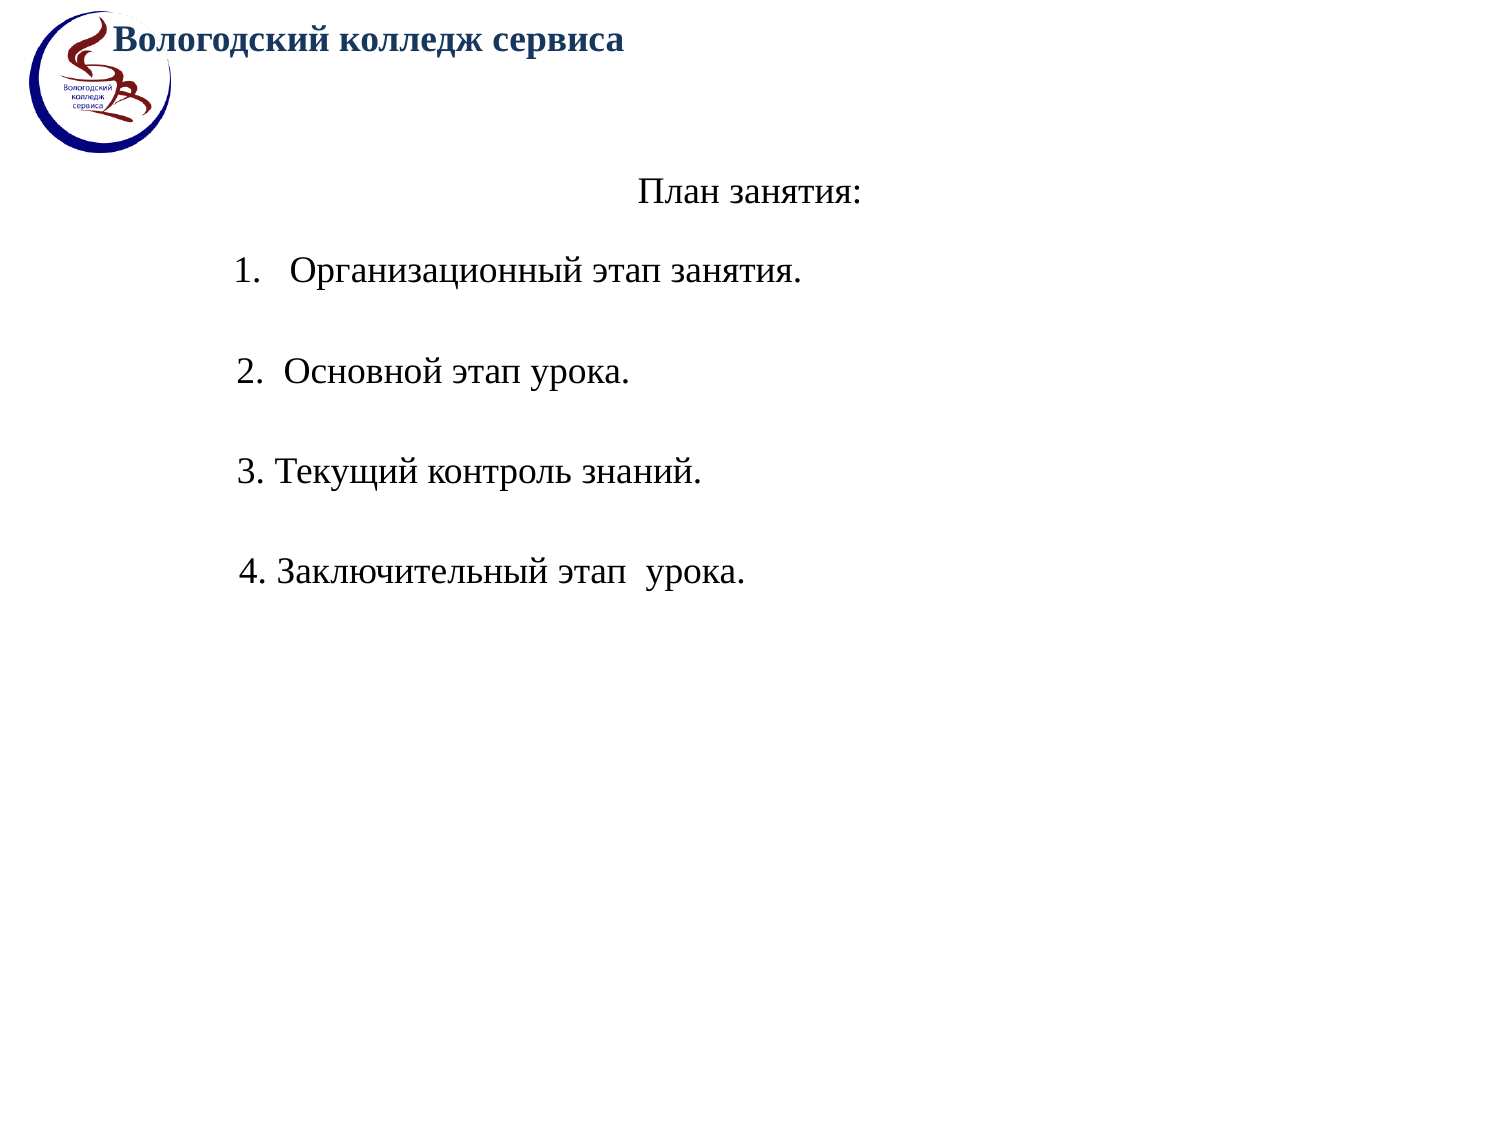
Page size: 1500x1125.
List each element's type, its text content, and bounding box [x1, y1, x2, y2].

text_box Вологодский колледж сервиса [98, 6, 640, 67]
text_box План занятия: [622, 158, 878, 219]
picture [29, 11, 171, 153]
text_box 4. Заключительный этап урока. [224, 539, 762, 599]
text_box 3. Текущий контроль знаний. [222, 438, 728, 499]
text_box Организационный этап занятия. [218, 237, 818, 298]
text_box 2. Основной этап урока. [221, 338, 646, 398]
